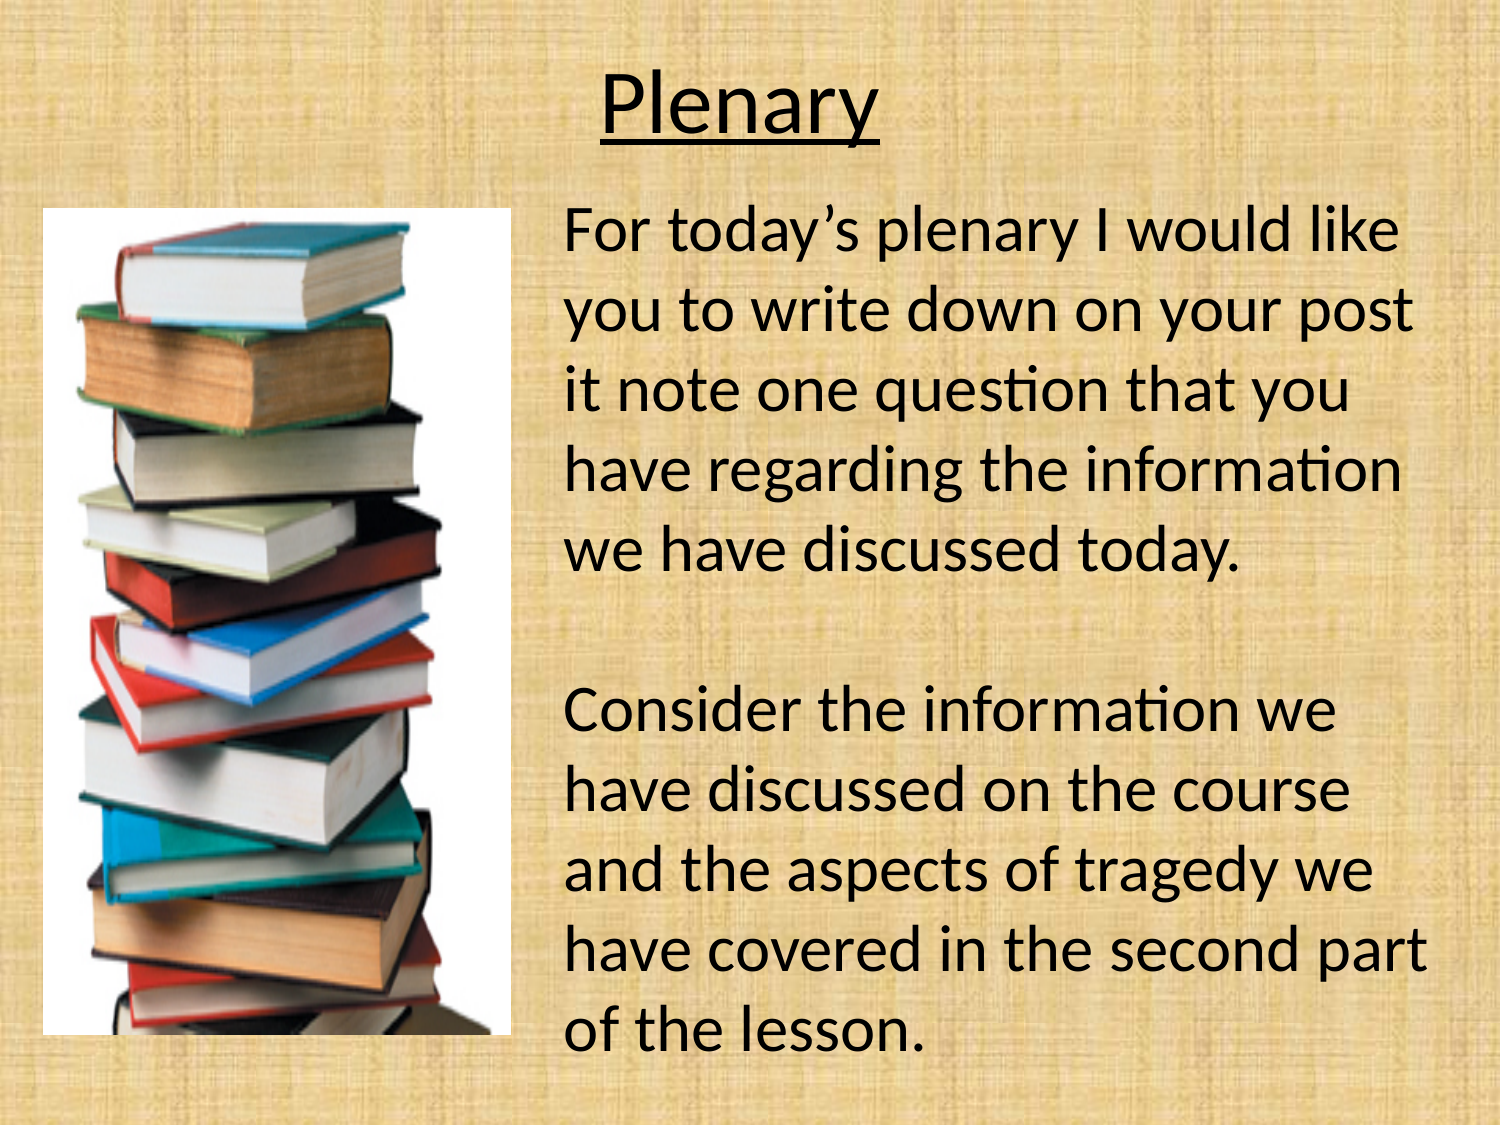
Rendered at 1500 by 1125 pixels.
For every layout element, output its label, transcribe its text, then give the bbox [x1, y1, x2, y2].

picture [0, 0, 1500, 1125]
text_box For today’s plenary I would like you to write down on your post it note one question that you have regarding the information we have discussed today. Consider the information we have discussed on the course and the aspects of tragedy we have covered in the second part of the lesson. [549, 177, 1468, 1072]
title Plenary [64, 3, 1415, 191]
